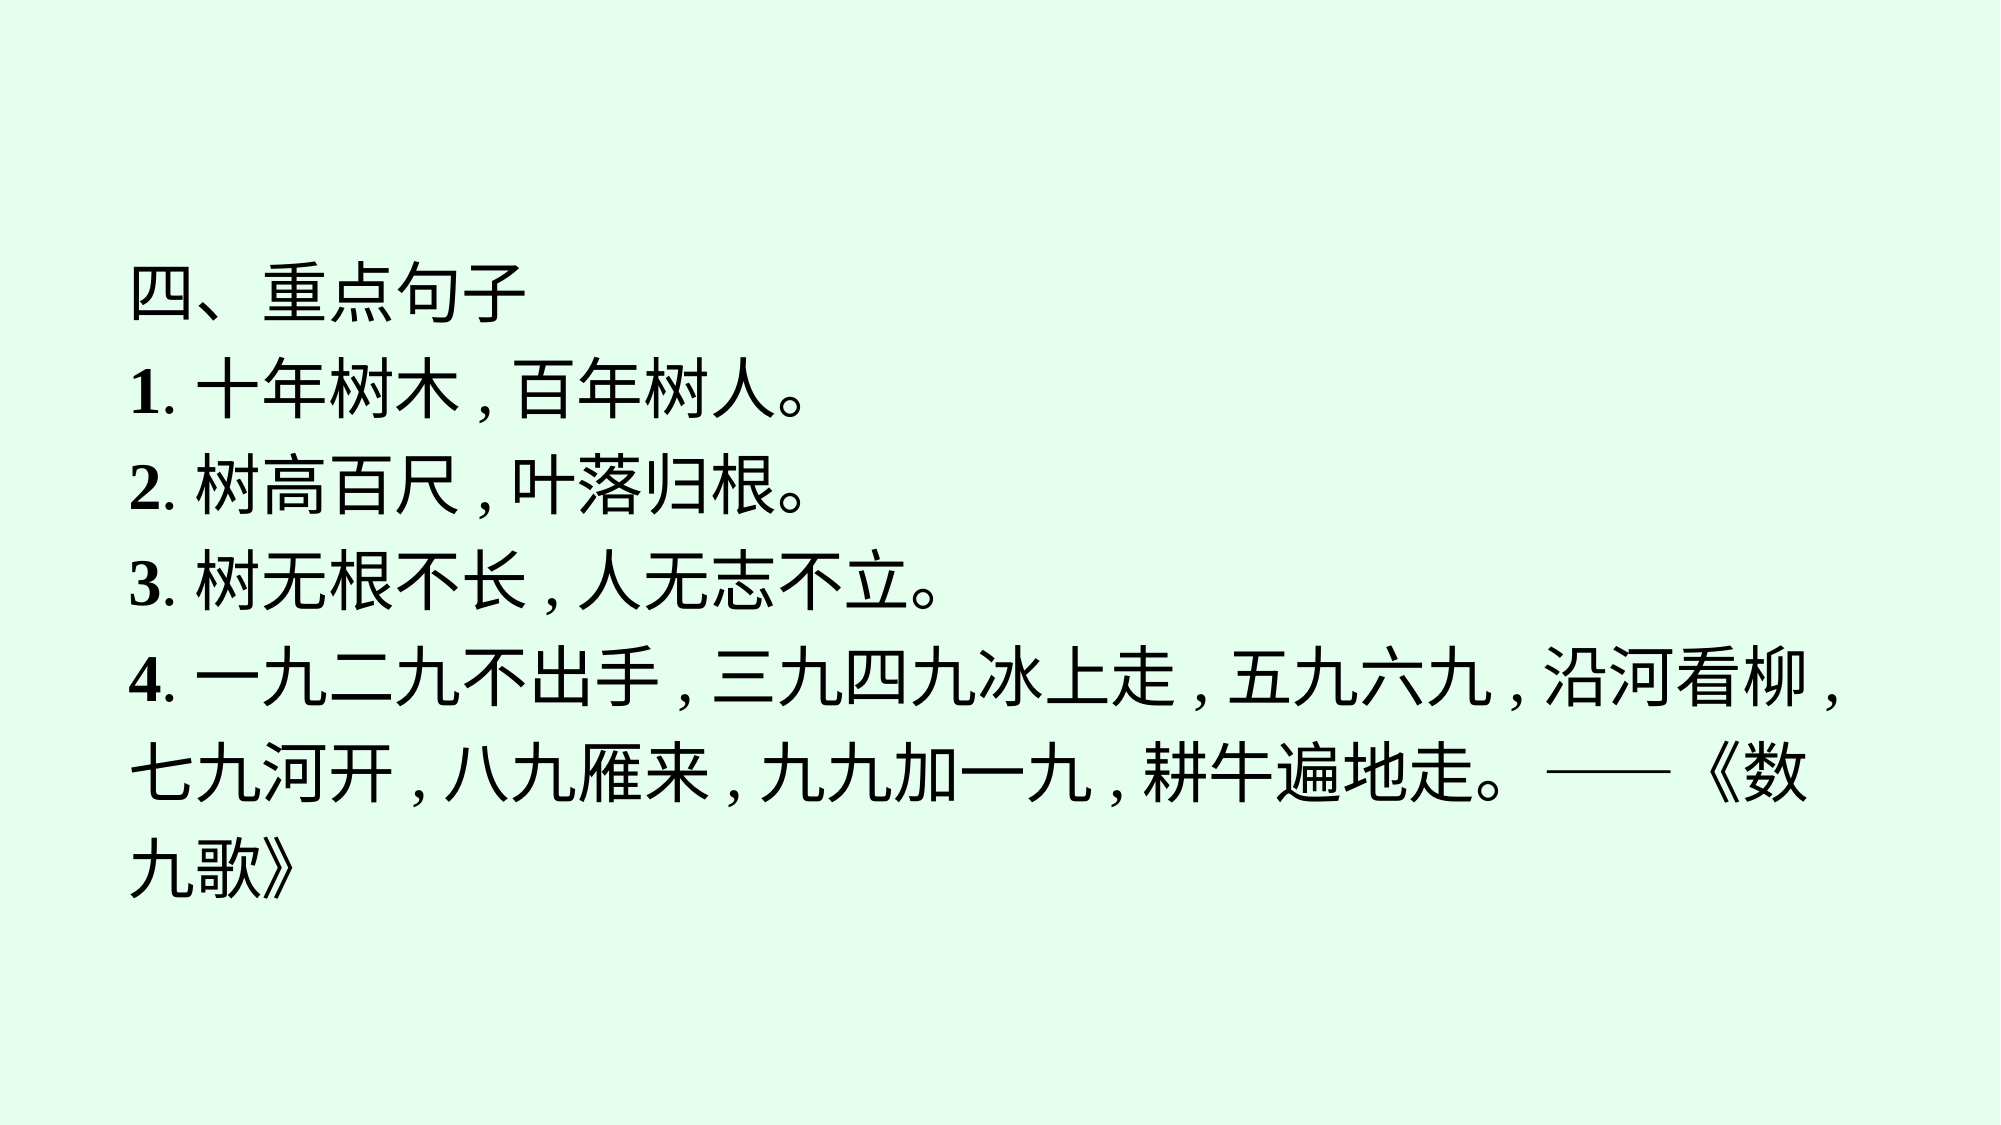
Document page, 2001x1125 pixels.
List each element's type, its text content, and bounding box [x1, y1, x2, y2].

text_box 四、重点句子 1.十年树木,百年树人。 2.树高百尺,叶落归根。 3.树无根不长,人无志不立。 4.一九二九不出手,三九四九冰上走,五九六九,沿河看柳,七九河开,八九雁来,九九加一九,耕牛遍地走。——《数九歌》 [113, 227, 1887, 914]
